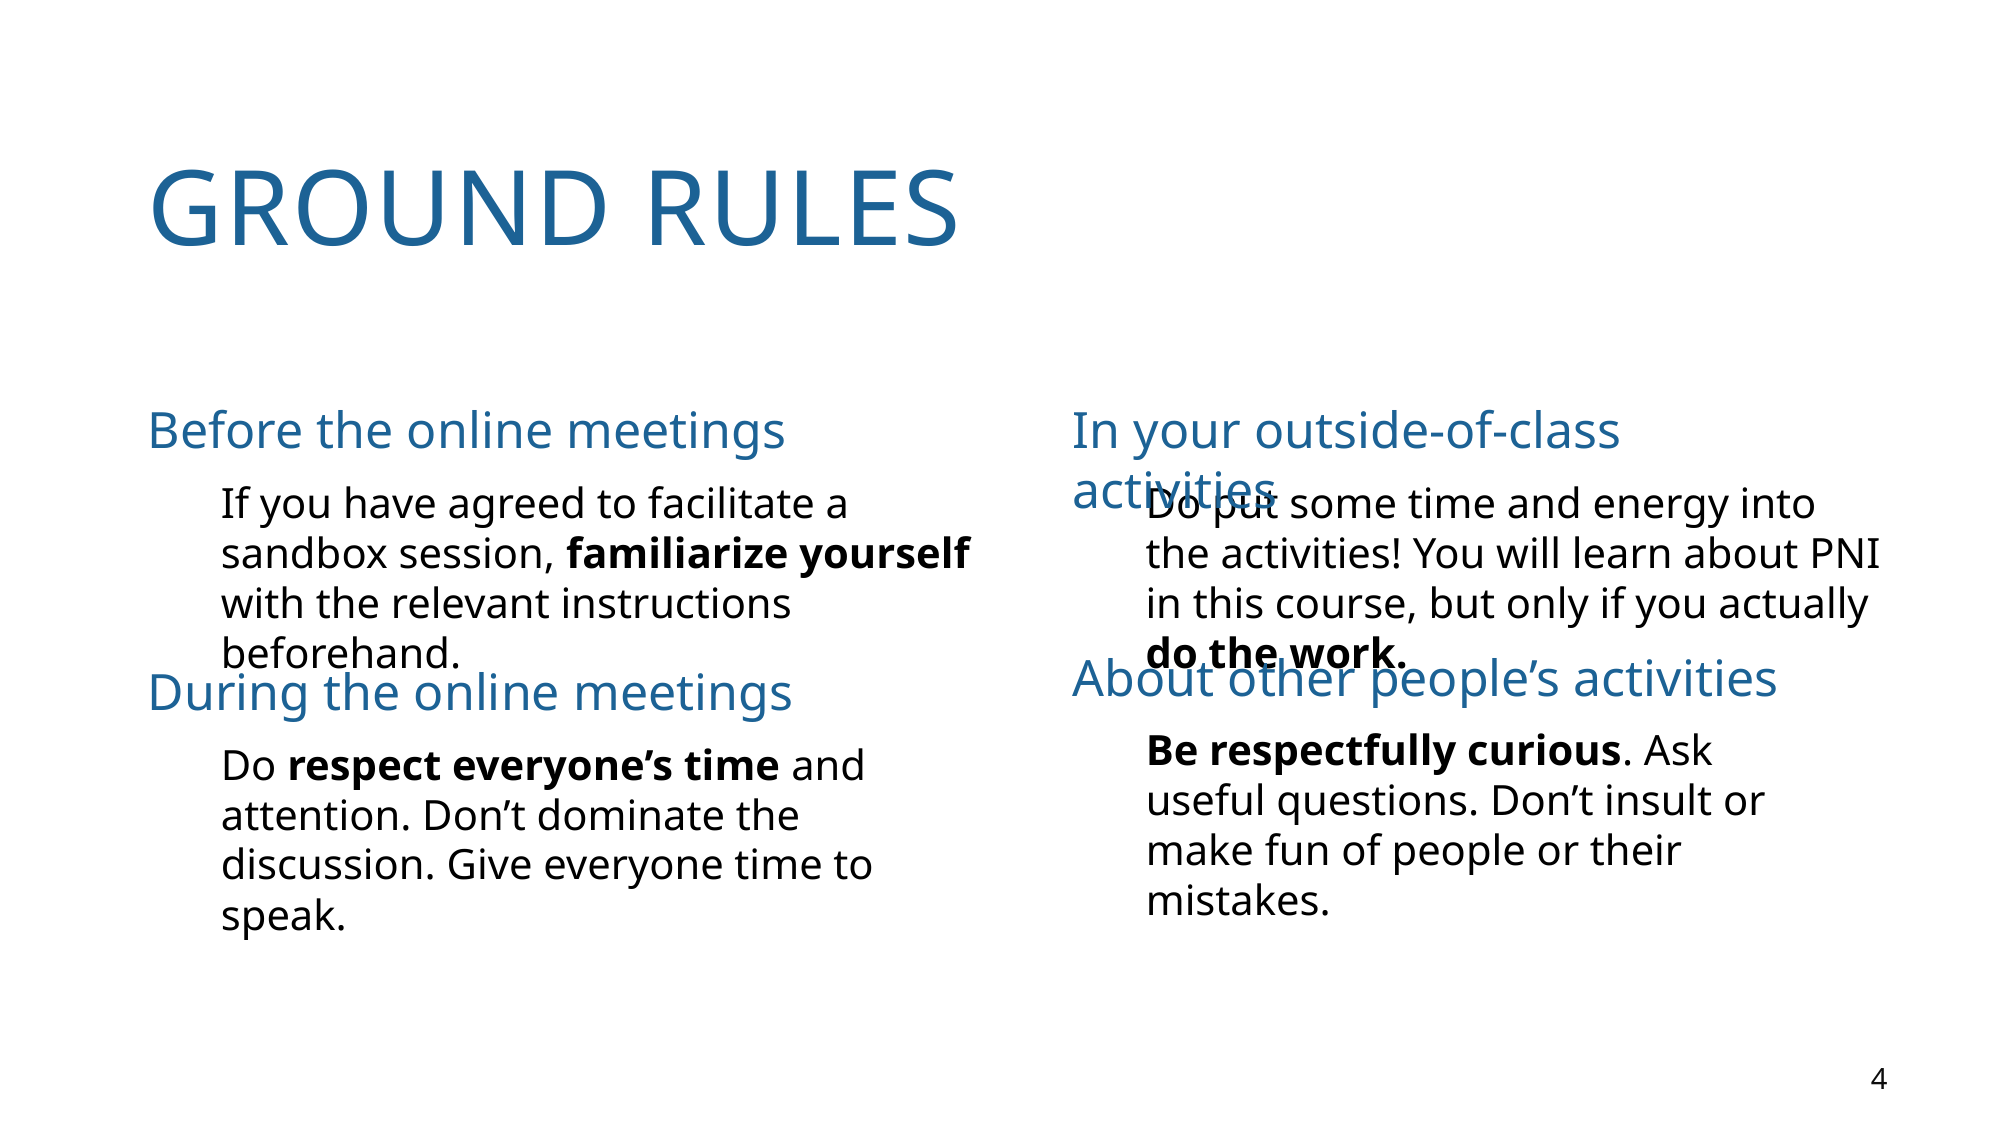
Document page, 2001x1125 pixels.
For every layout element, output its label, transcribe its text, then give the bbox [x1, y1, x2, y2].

text_box About other people’s activities [1058, 638, 1860, 714]
text_box If you have agreed to facilitate a sandbox session, familiarize yourself with the relevant instructions beforehand. [205, 469, 1031, 685]
text_box In your outside-of-class activities [1058, 391, 1831, 527]
text_box During the online meetings [132, 652, 942, 728]
text_box Before the online meetings [132, 391, 893, 467]
text_box Be respectfully curious. Ask useful questions. Don’t insult or make fun of people or their mistakes. [1131, 716, 1831, 932]
text_box Do put some time and energy into the activities! You will learn about PNI in this course, but only if you actually do the work. [1130, 469, 1903, 685]
title Ground rules [132, 92, 1915, 339]
slide_number 4 [1742, 1058, 1903, 1104]
text_box Do respect everyone’s time and attention. Don’t dominate the discussion. Give everyone time to speak. [205, 730, 990, 946]
